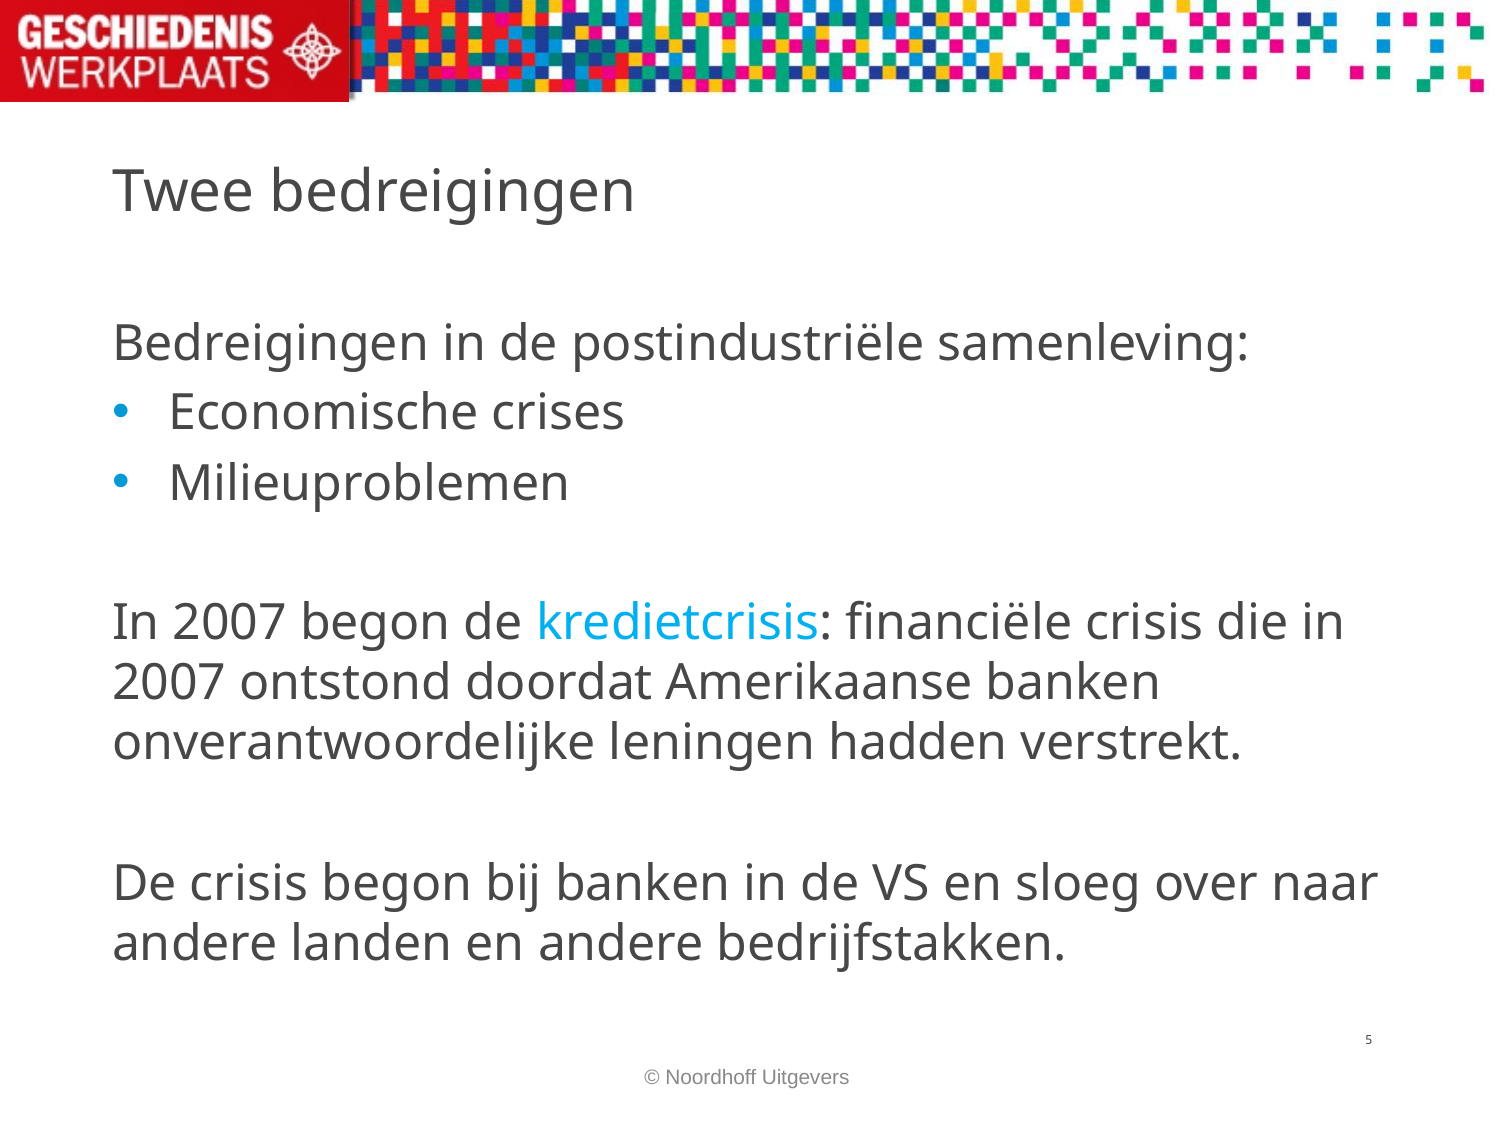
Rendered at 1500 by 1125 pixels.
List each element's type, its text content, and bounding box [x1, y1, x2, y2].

list Bedreigingen in de postindustriële samenleving: Economische crises Milieuproblemen In 2007 begon de kredietcrisis: financiële crisis die in 2007 ontstond doordat Amerikaanse banken onverantwoordelijke leningen hadden verstrekt. De crisis begon bij banken in de VS en sloeg over naar andere landen en andere bedrijfstakken. [112, 302, 1409, 988]
title Twee bedreigingen [112, 145, 1401, 256]
picture [0, 0, 1500, 1125]
text_box © Noordhoff Uitgevers [512, 1045, 988, 1106]
slide_number 5 [1325, 1025, 1388, 1063]
